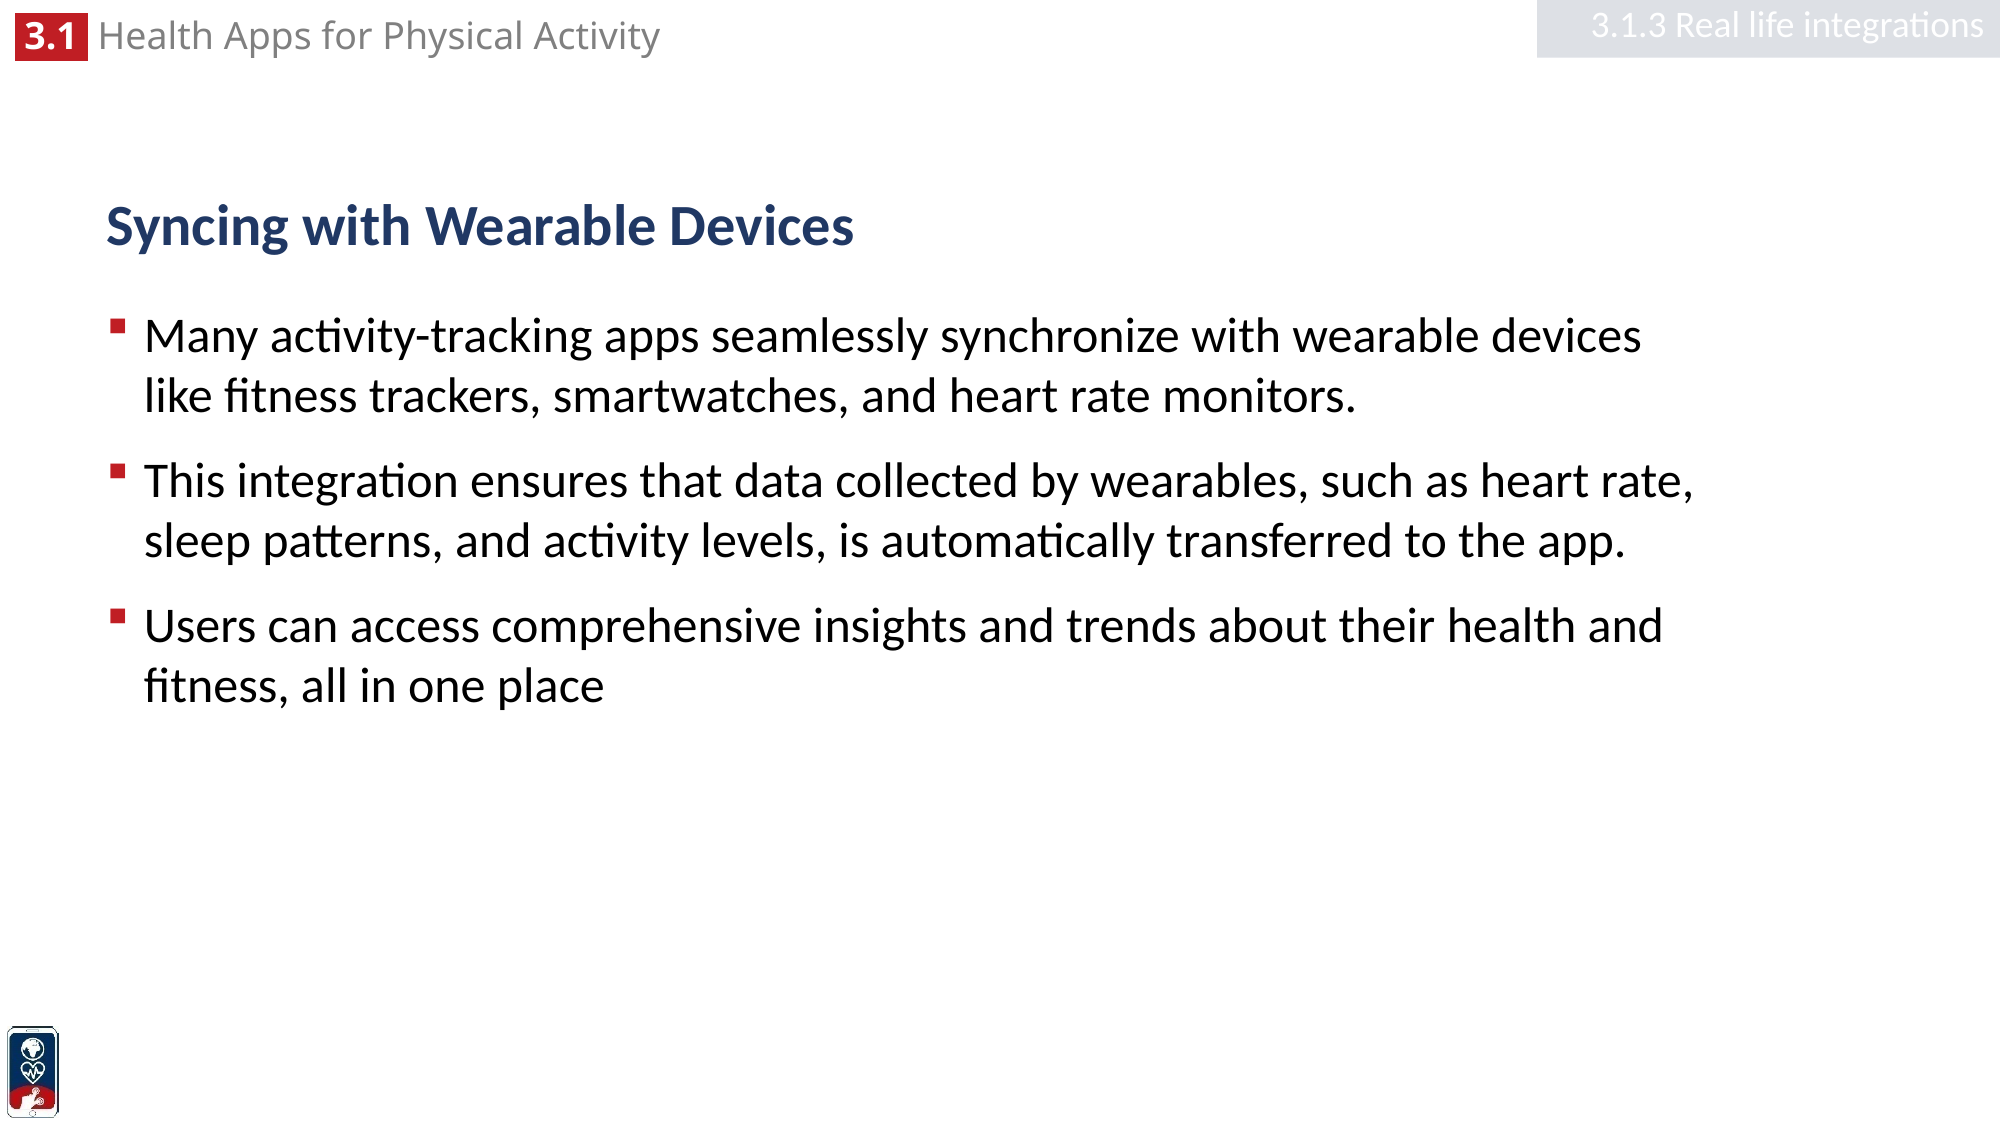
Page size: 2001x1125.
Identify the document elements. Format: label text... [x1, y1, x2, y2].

picture [7, 1026, 59, 1118]
text_box 3.1.3 Real life integrations [1537, 0, 2000, 58]
list Many activity-tracking apps seamlessly synchronize with wearable devices like fitness trackers, smartwatches, and heart rate monitors. This integration ensures that data collected by wearables, such as heart rate, sleep patterns, and activity levels, is automatically transferred to the app. Users can access comprehensive insights and trends about their health and fitness, all in one place [91, 295, 1737, 1094]
title Syncing with Wearable Devices [91, 177, 1906, 277]
